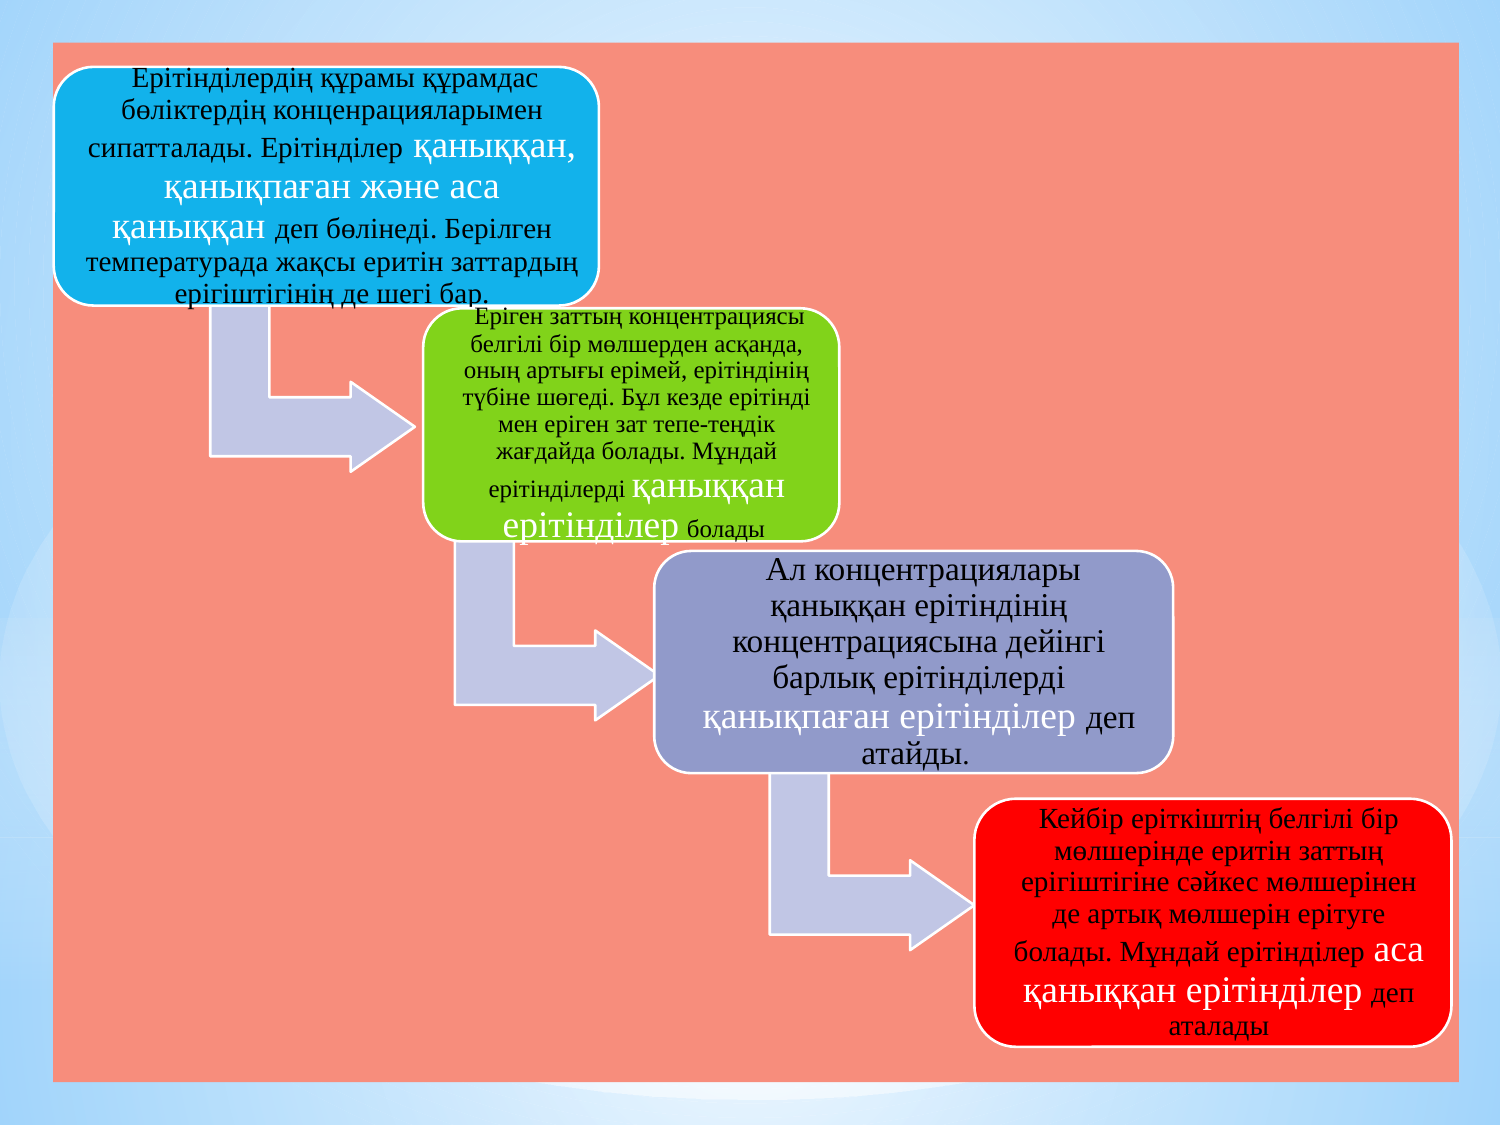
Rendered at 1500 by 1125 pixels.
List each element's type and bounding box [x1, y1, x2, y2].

list [52, 42, 1460, 1083]
